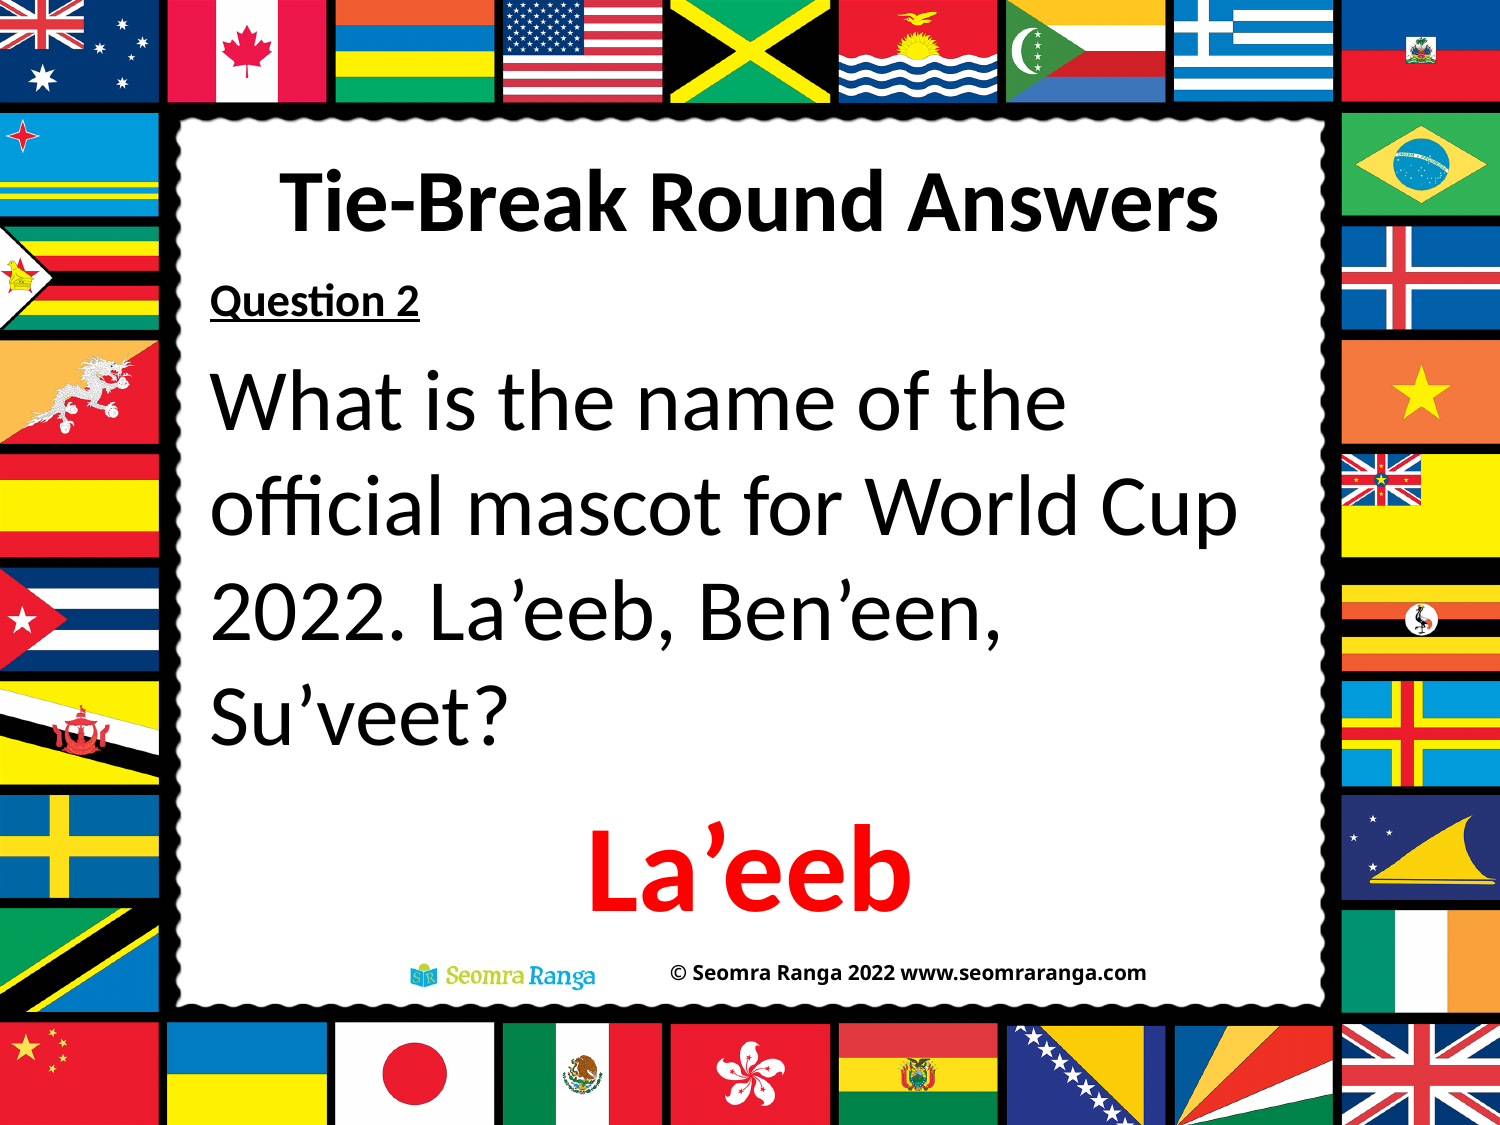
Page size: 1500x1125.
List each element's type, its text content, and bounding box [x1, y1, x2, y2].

title Tie-Break Round Answers [183, 101, 1317, 290]
list Question 2 What is the name of the official mascot for World Cup 2022. La’eeb, Ben’een, Su’veet? La’eeb [194, 261, 1306, 953]
text_box © Seomra Ranga 2022 www.seomraranga.com [631, 953, 1187, 993]
picture [10, 122, 36, 150]
picture [0, 0, 1500, 1125]
